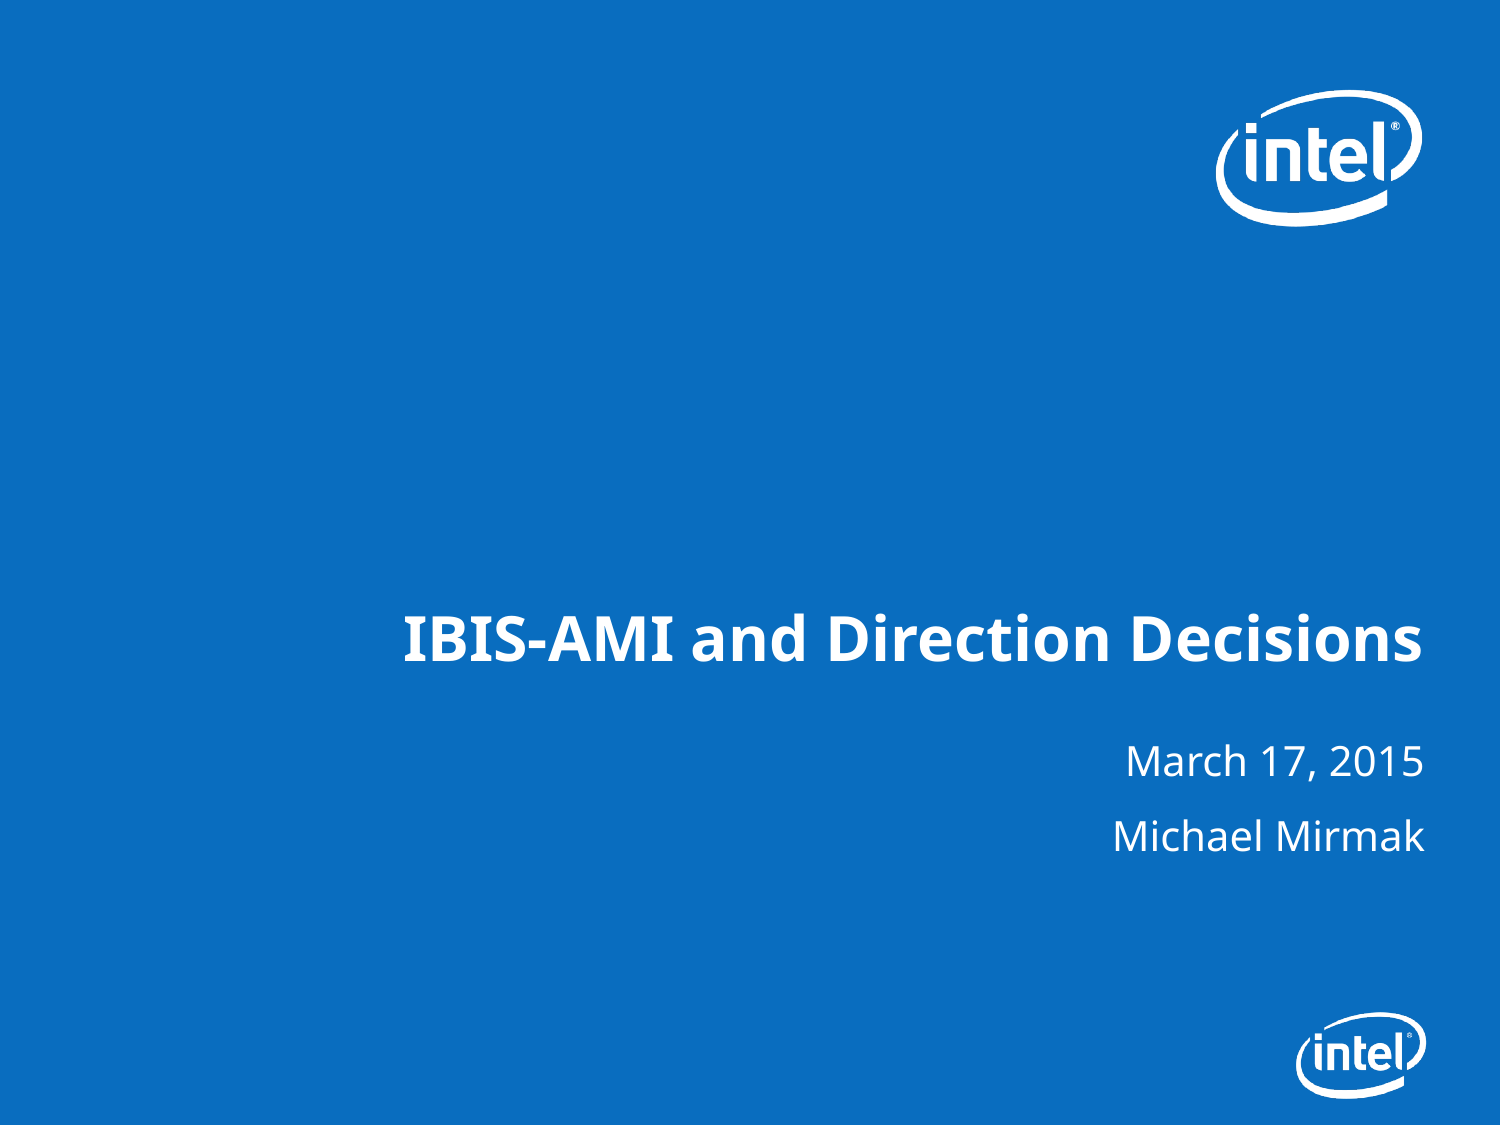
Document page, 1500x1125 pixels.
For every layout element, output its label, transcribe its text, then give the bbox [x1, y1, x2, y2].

picture [1213, 88, 1425, 230]
subtitle March 17, 2015 Michael Mirmak [1092, 734, 1426, 867]
title IBIS-AMI and Direction Decisions [233, 597, 1426, 675]
picture [1294, 1011, 1428, 1101]
